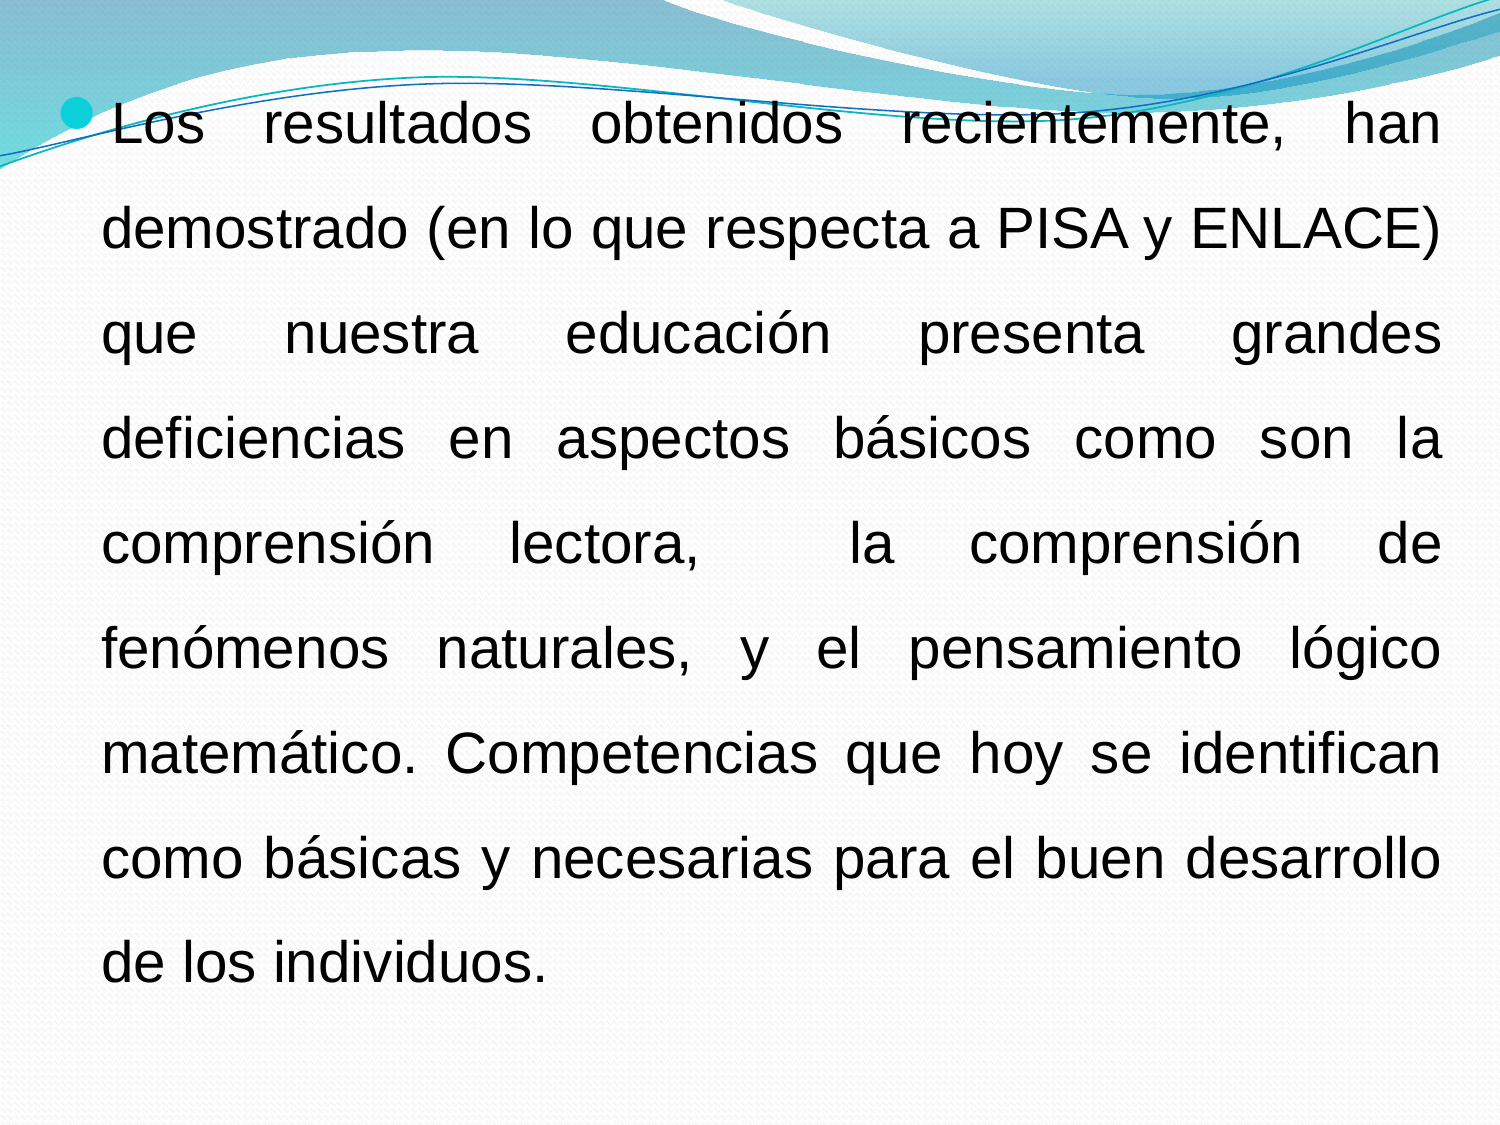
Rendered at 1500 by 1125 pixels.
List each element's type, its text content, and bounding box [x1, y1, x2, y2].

list Los resultados obtenidos recientemente, han demostrado (en lo que respecta a PISA y ENLACE) que nuestra educación presenta grandes deficiencias en aspectos básicos como son la comprensión lectora, la comprensión de fenómenos naturales, y el pensamiento lógico matemático. Competencias que hoy se identifican como básicas y necesarias para el buen desarrollo de los individuos. [41, 42, 1459, 1083]
